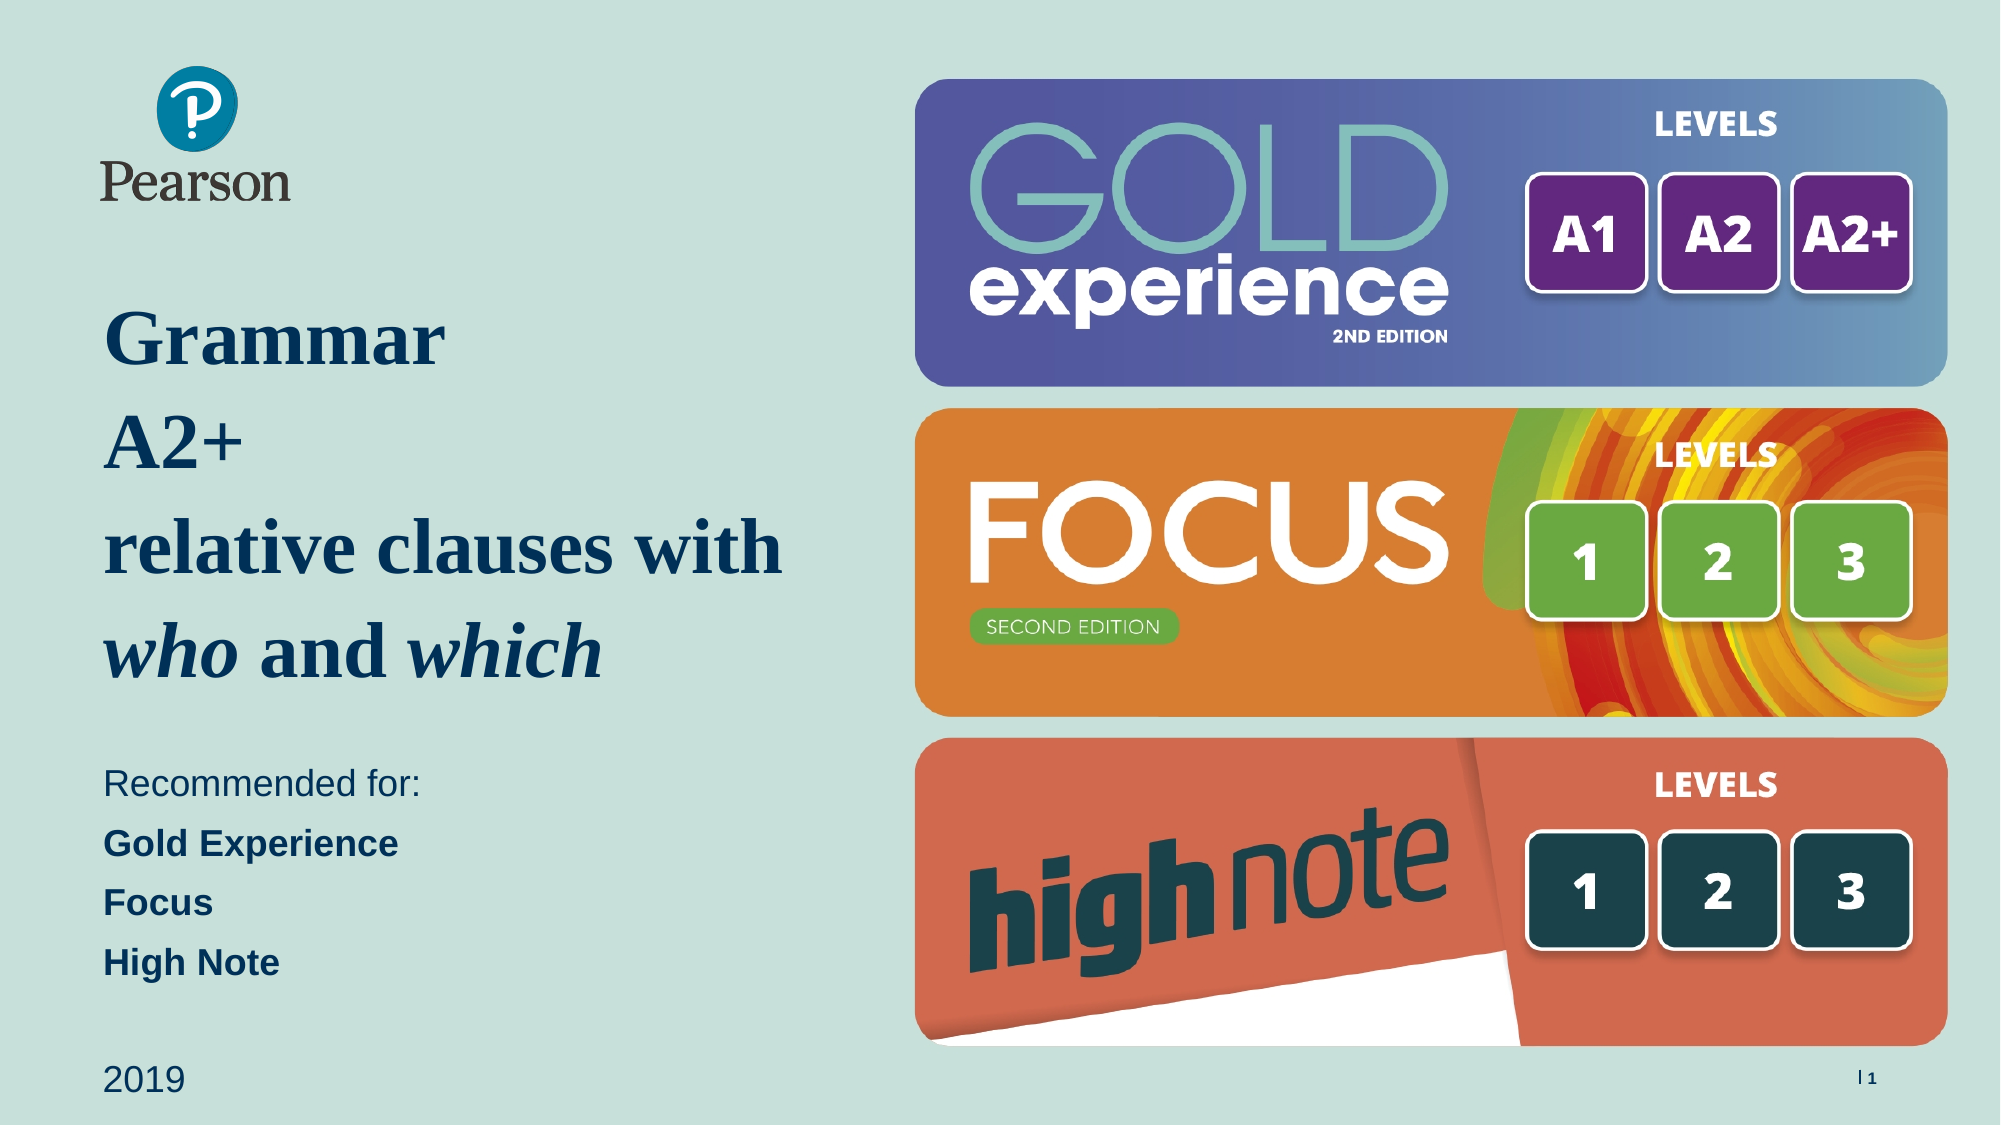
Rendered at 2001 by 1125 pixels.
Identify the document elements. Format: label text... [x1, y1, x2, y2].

title Grammar A2+ relative clauses with who and which [103, 275, 910, 615]
picture [0, 0, 2001, 1125]
subtitle Recommended for: Gold Experience Focus High Note [103, 743, 857, 930]
slide_number 1 [1867, 1068, 1896, 1087]
list 2019 [102, 1045, 970, 1093]
